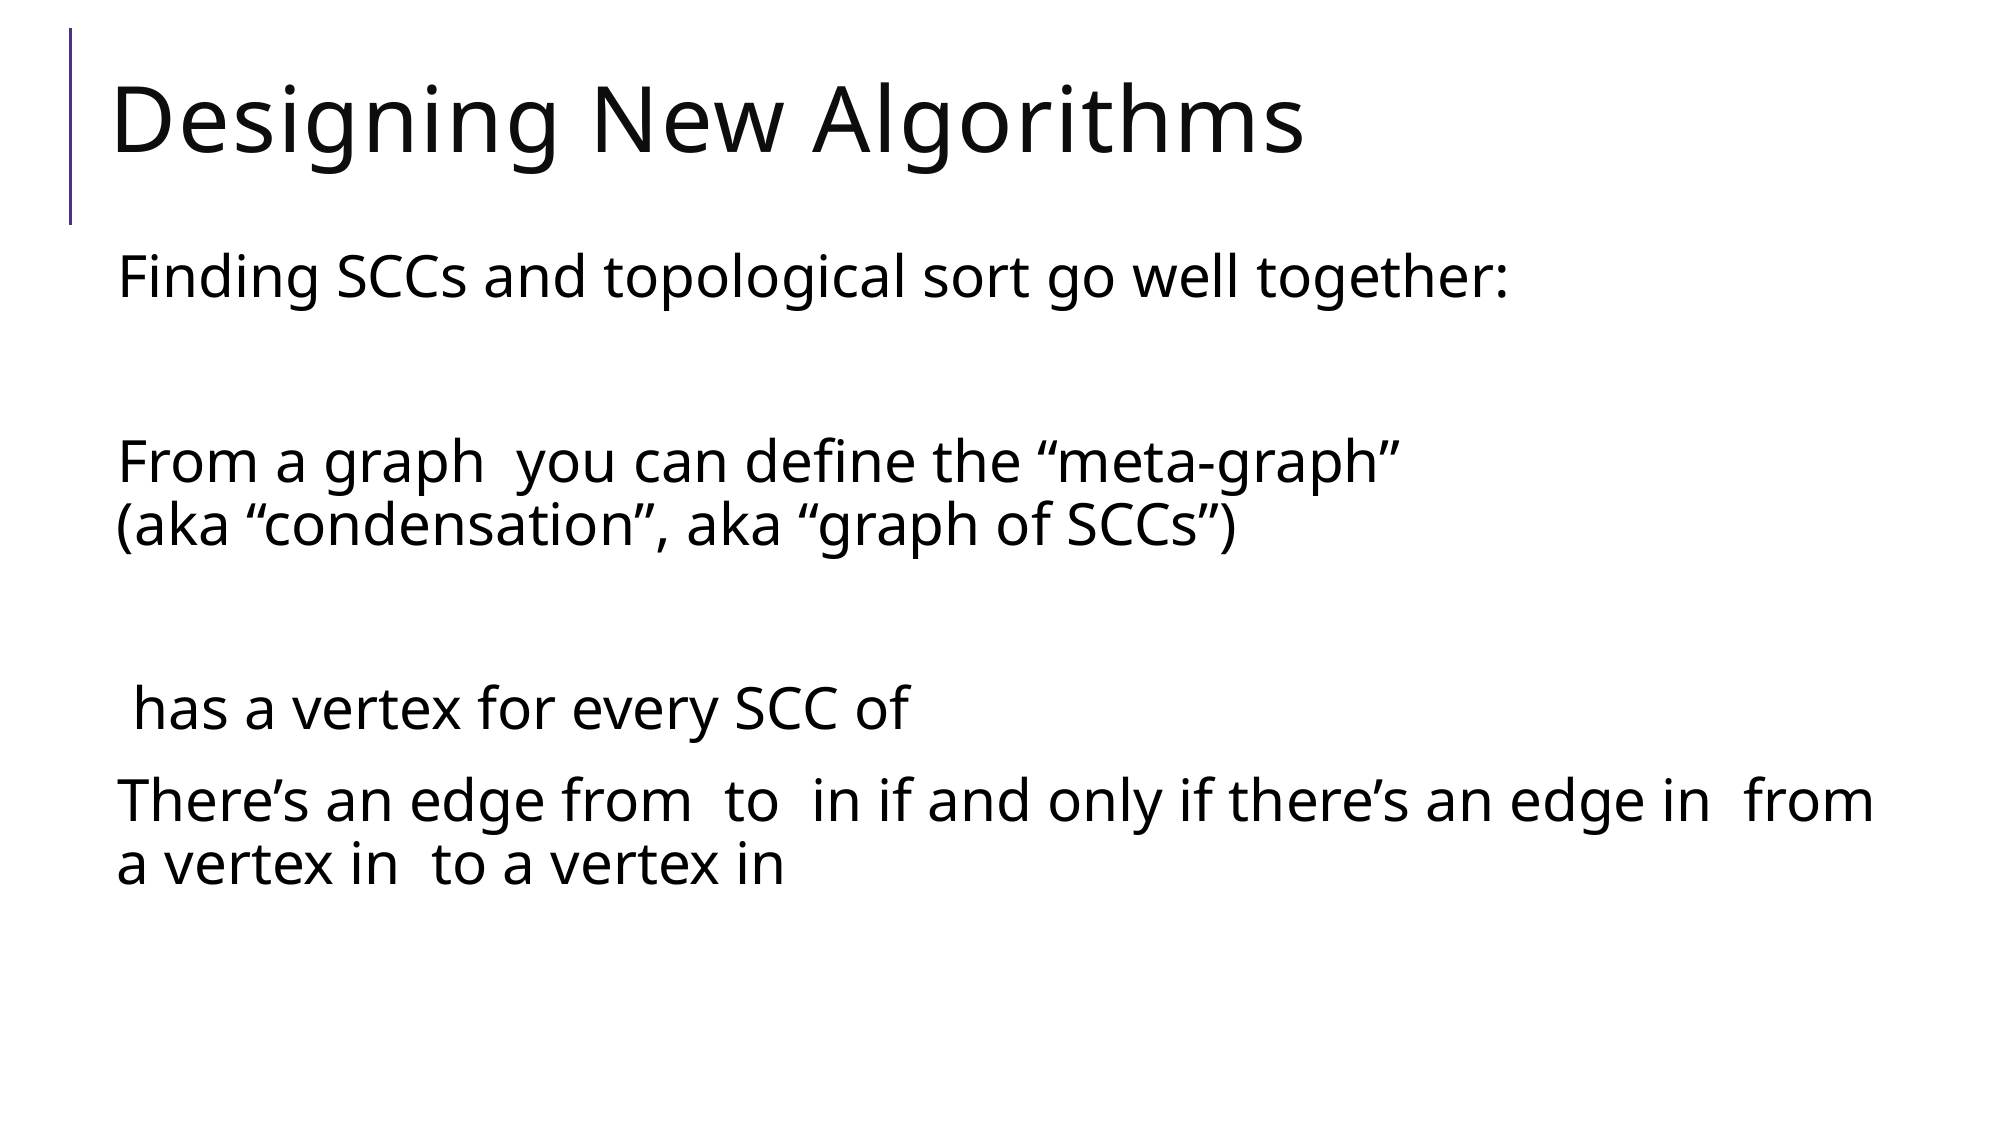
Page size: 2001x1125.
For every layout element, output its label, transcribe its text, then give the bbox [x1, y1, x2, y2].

title Designing New Algorithms [94, 43, 1930, 210]
